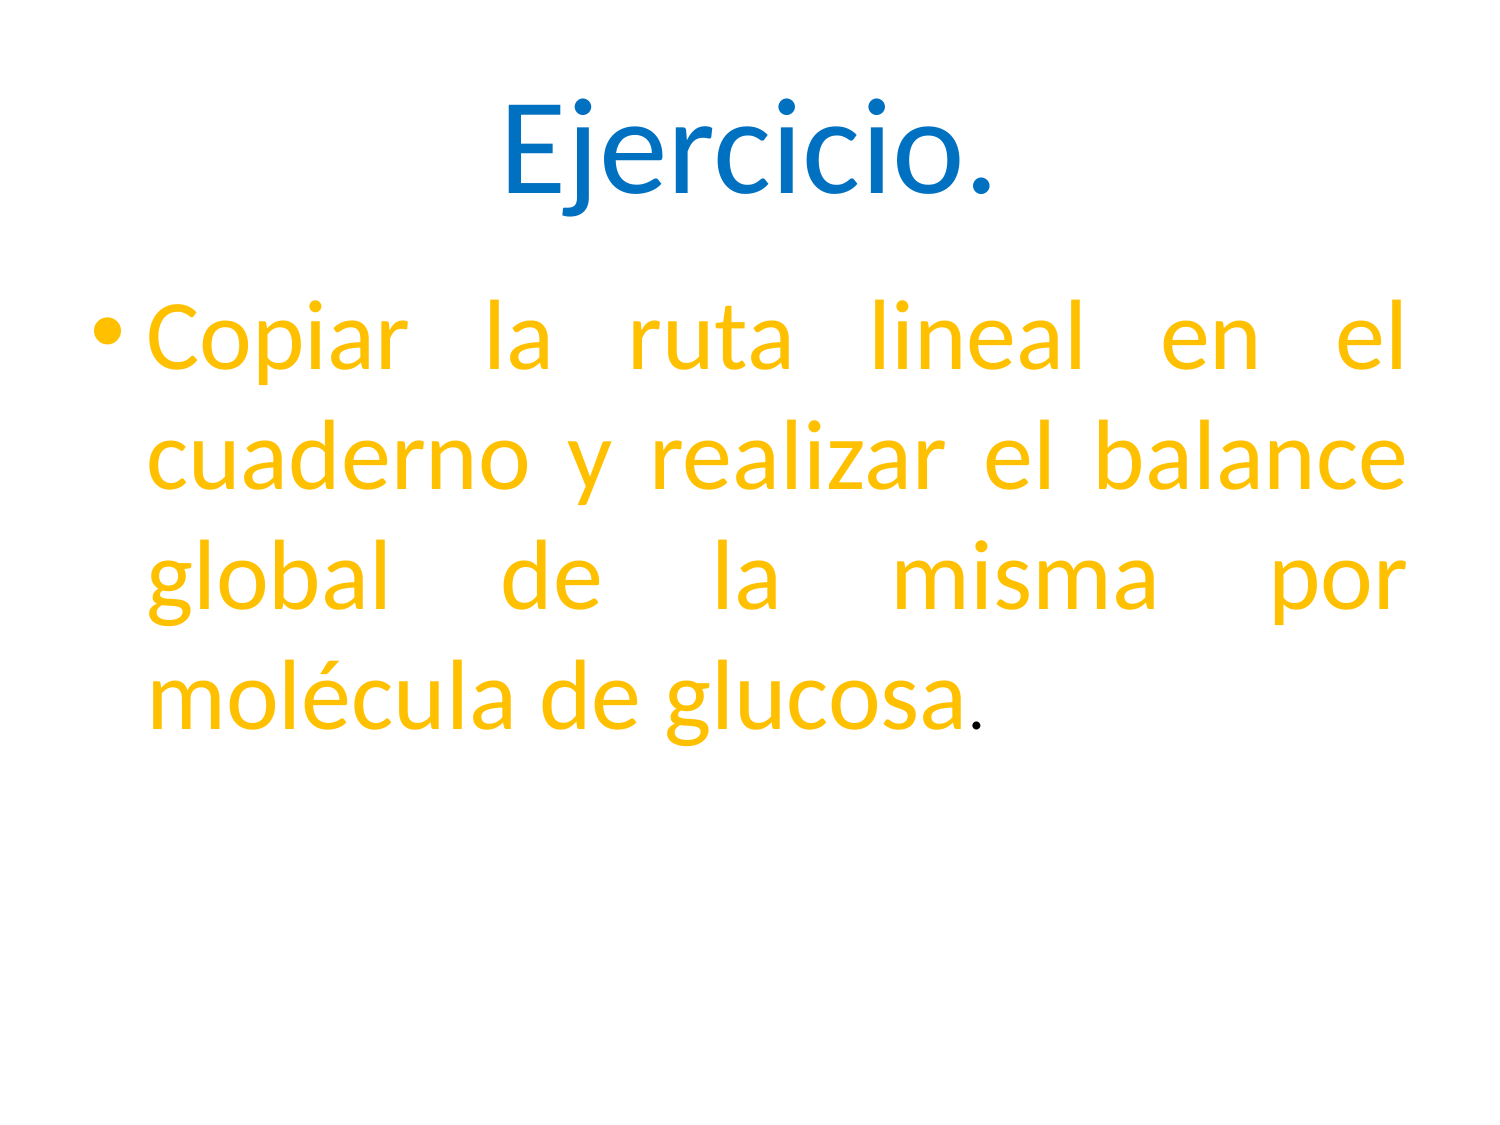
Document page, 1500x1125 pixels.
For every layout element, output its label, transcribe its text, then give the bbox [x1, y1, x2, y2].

title Ejercicio. [75, 45, 1425, 233]
list Copiar la ruta lineal en el cuaderno y realizar el balance global de la misma por molécula de glucosa. [75, 262, 1425, 1005]
